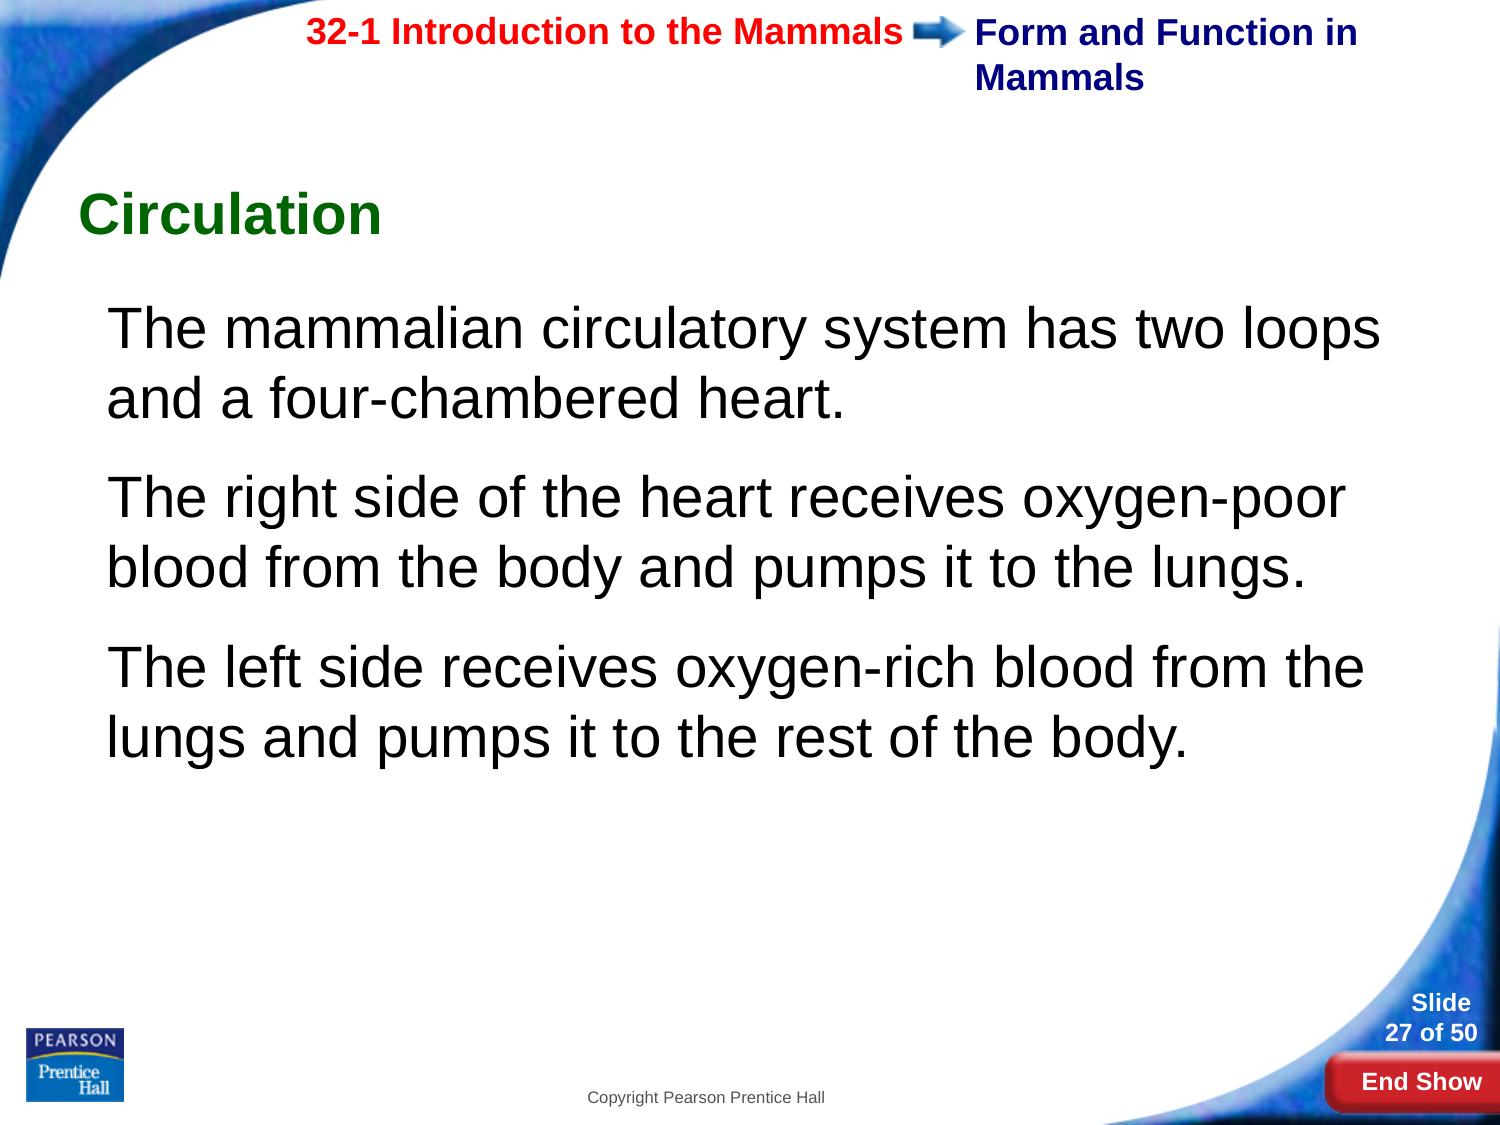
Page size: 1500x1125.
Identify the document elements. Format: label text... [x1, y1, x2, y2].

footer Copyright Pearson Prentice Hall [468, 1078, 945, 1105]
list Circulation The mammalian circulatory system has two loops and a four-chambered heart. The right side of the heart receives oxygen-poor blood from the body and pumps it to the lungs. The left side receives oxygen-rich blood from the lungs and pumps it to the rest of the body. [44, 179, 1448, 976]
picture [0, 0, 1500, 1125]
title Form and Function in Mammals [959, 0, 1500, 76]
